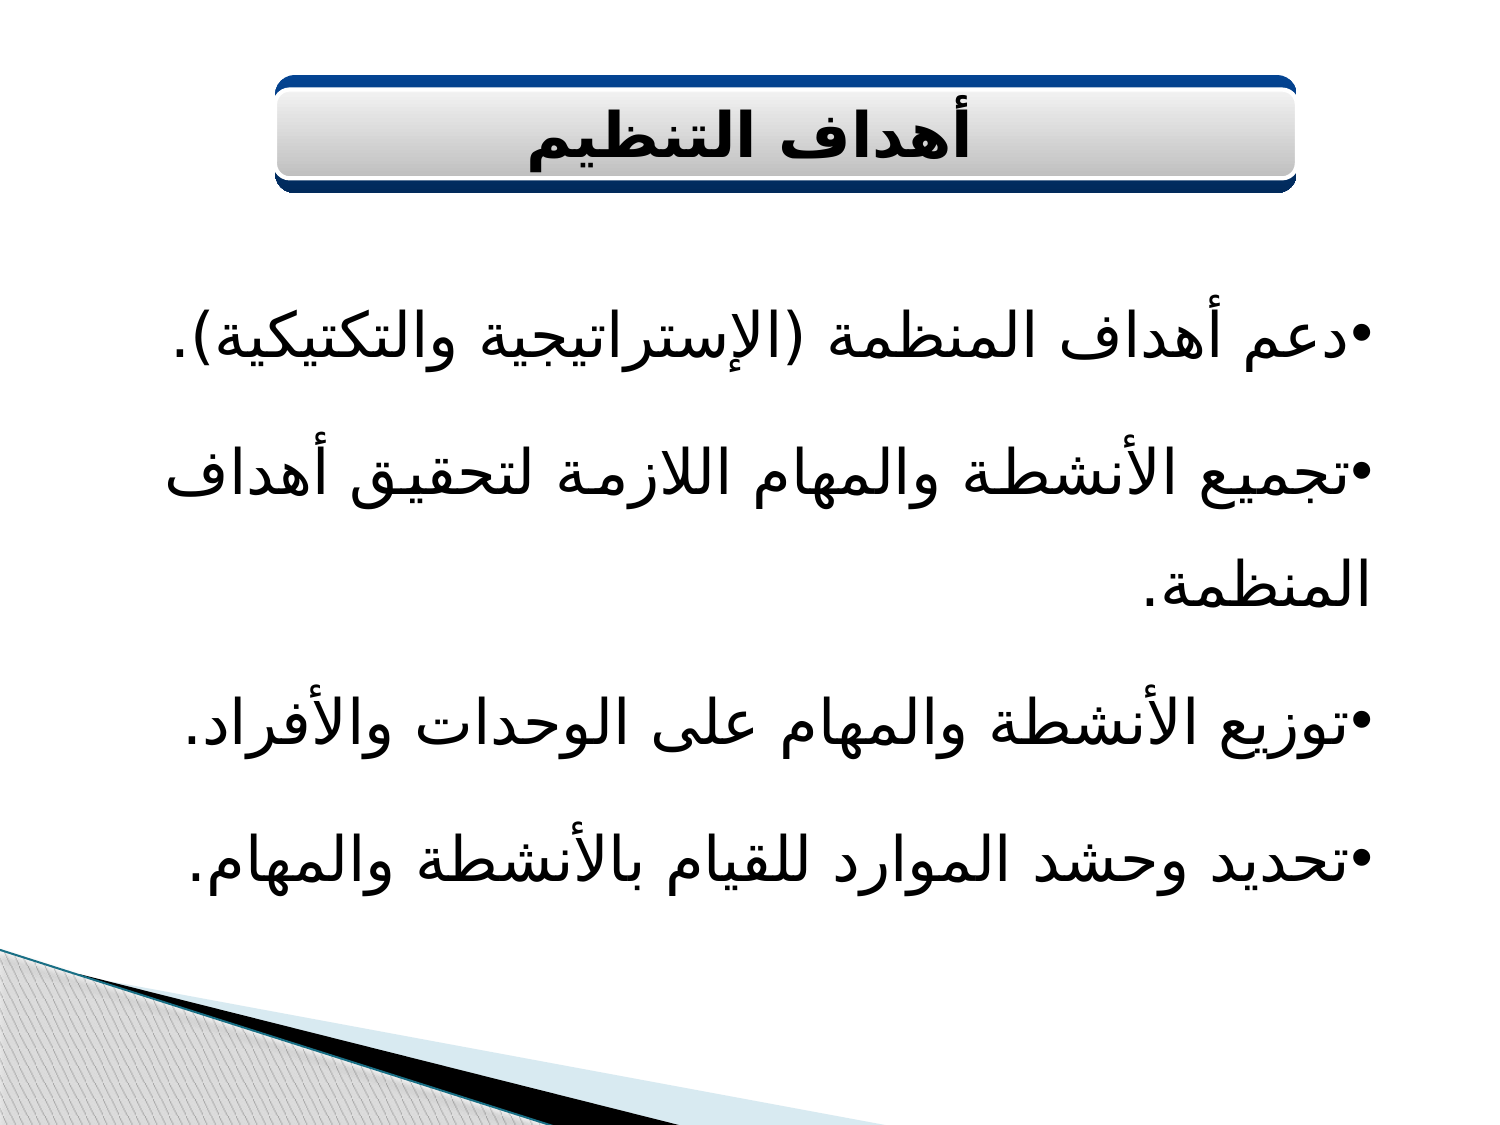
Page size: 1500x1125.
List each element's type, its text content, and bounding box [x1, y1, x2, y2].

text_box دعم أهداف المنظمة (الإستراتيجية والتكتيكية). تجميع الأنشطة والمهام اللازمة لتحقيق أهداف المنظمة. توزيع الأنشطة والمهام على الوحدات والأفراد. تحديد وحشد الموارد للقيام بالأنشطة والمهام. [150, 249, 1388, 902]
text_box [274, 74, 1298, 194]
